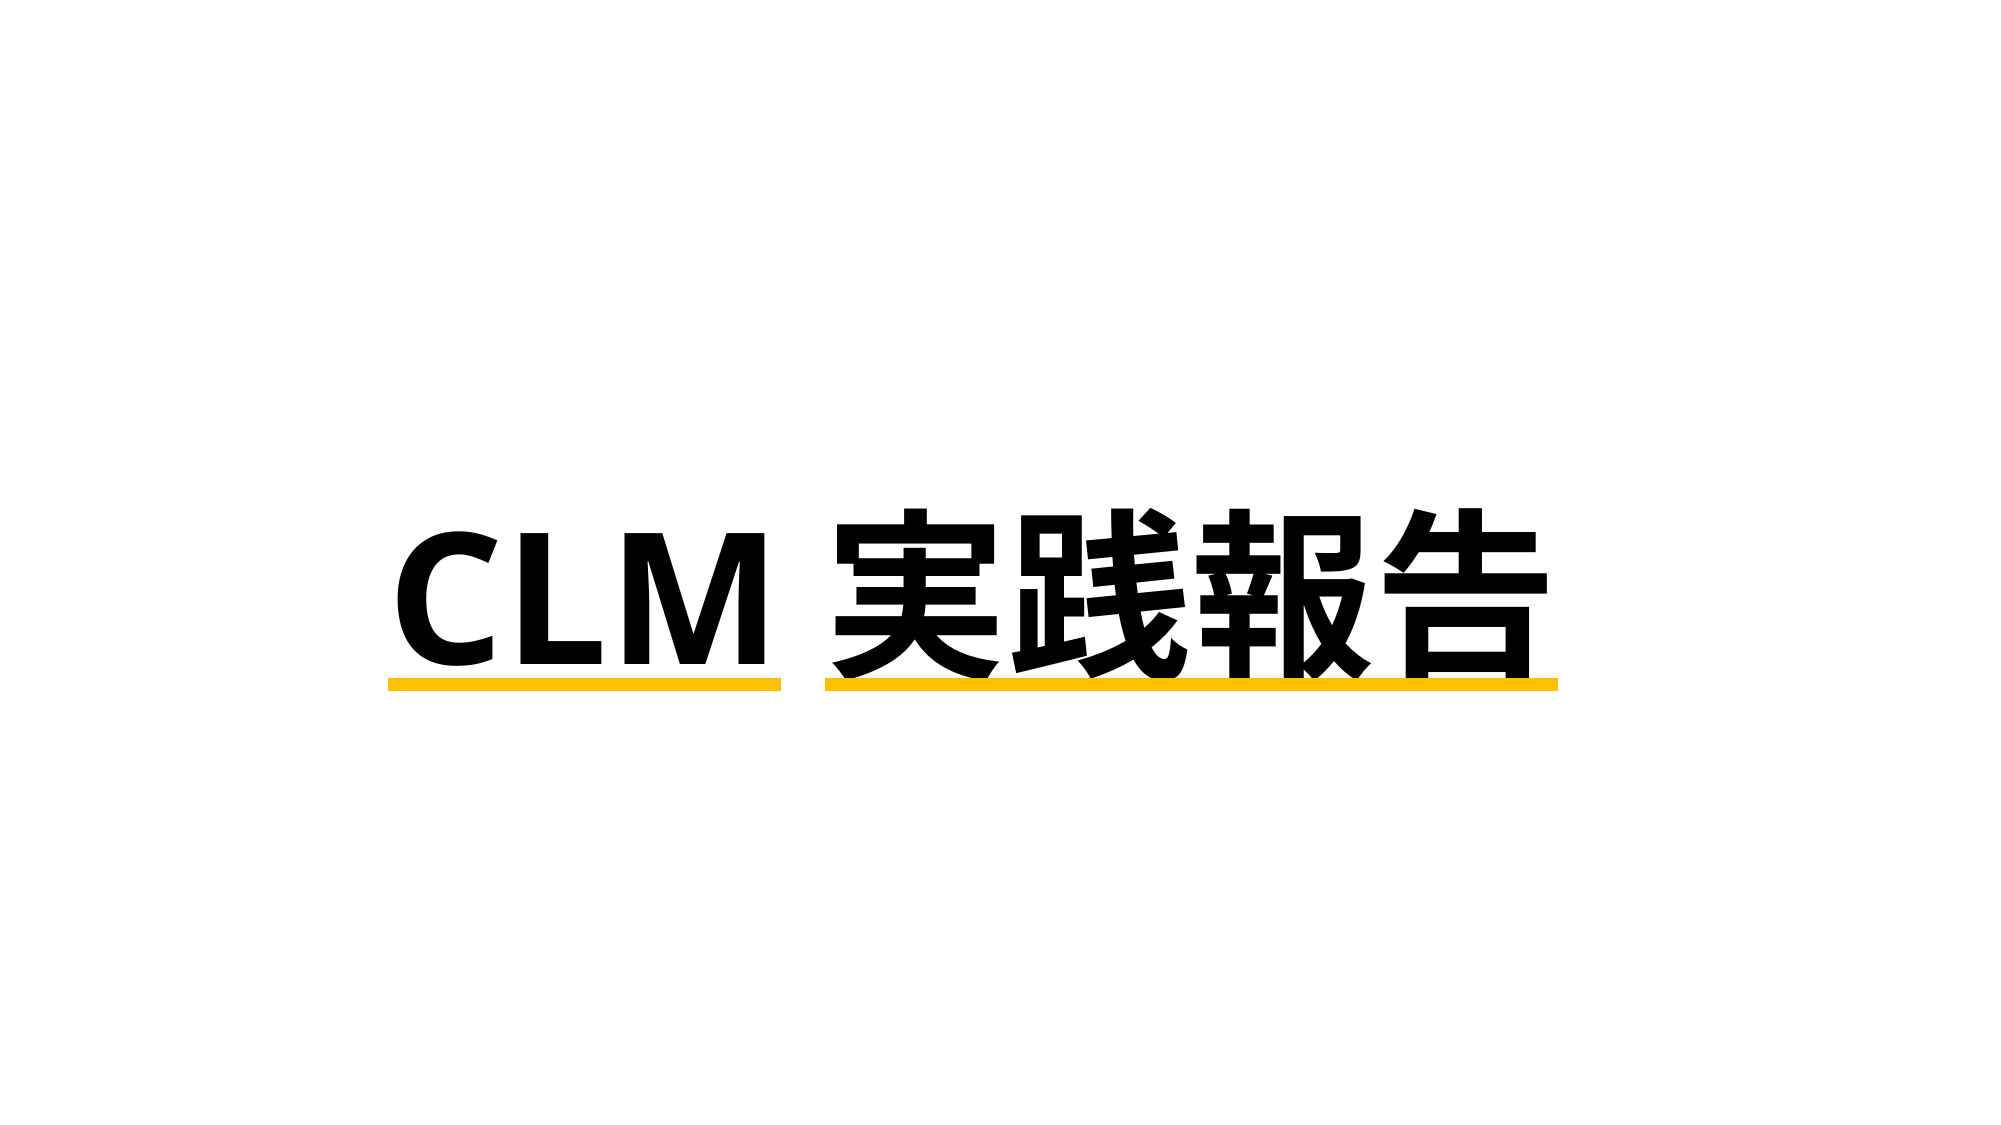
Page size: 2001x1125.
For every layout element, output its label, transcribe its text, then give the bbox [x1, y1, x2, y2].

title CLM実践報告 [295, 454, 1650, 712]
